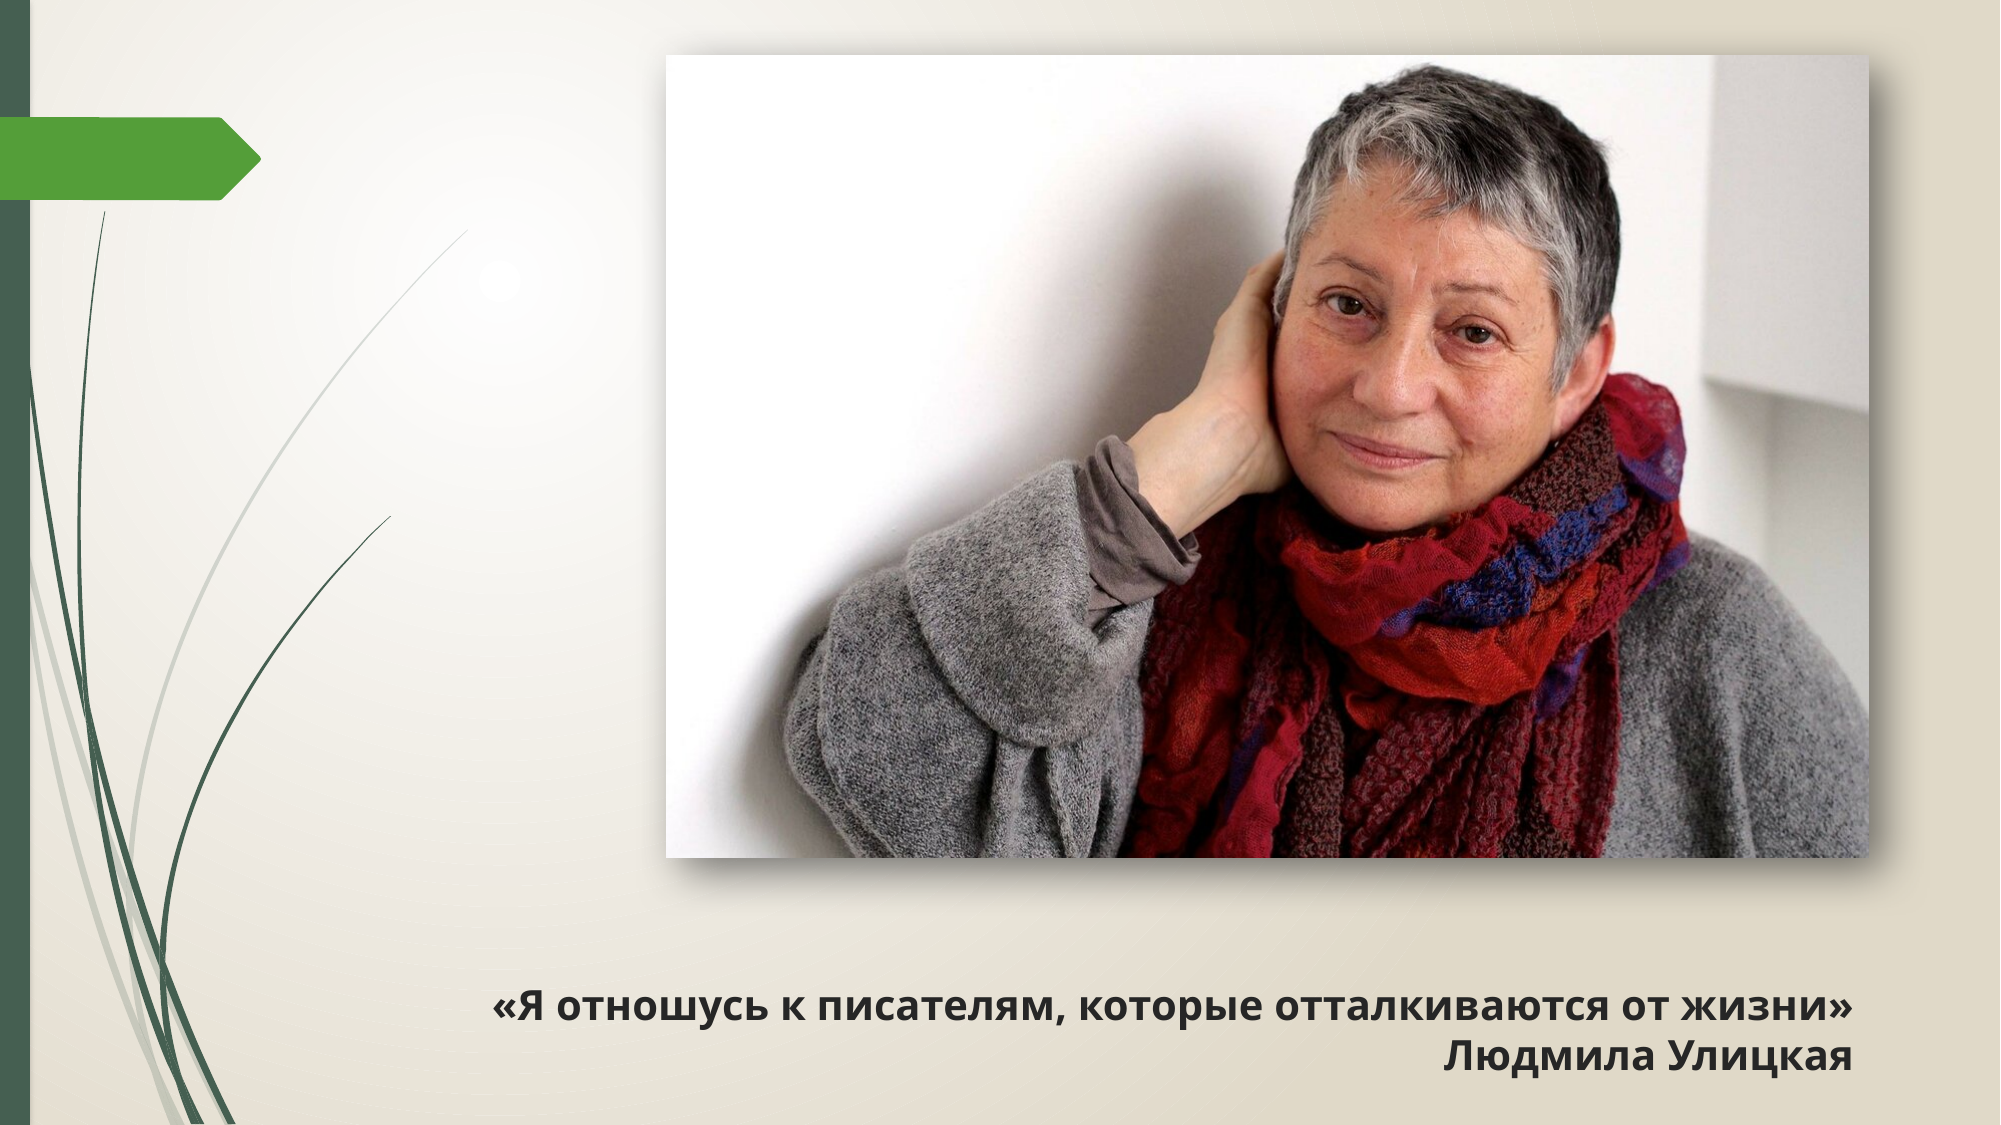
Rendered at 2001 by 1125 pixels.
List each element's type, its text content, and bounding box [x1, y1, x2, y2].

title «Я отношусь к писателям, которые отталкиваются от жизни» Людмила Улицкая [425, 971, 1870, 1074]
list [666, 55, 1870, 858]
